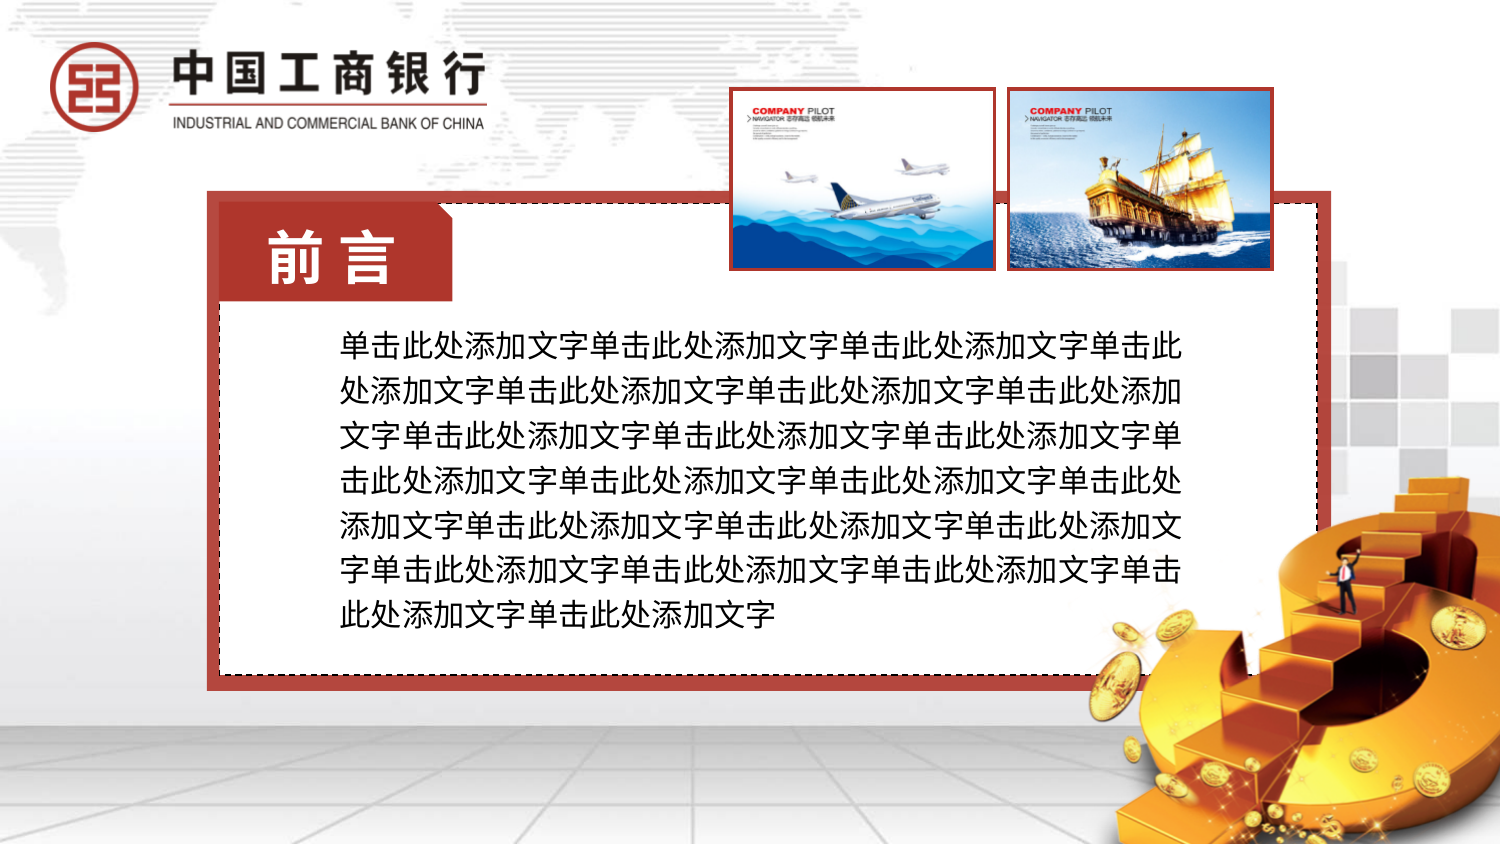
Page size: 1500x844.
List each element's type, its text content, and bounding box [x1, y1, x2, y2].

text_box 前 言 [216, 199, 455, 304]
picture [0, 0, 1500, 844]
text_box [998, 190, 1004, 203]
text_box [206, 190, 727, 691]
text_box [219, 203, 1318, 675]
text_box [1275, 190, 1332, 454]
text_box 单击此处添加文字单击此处添加文字单击此处添加文字单击此处添加文字单击此处添加文字单击此处添加文字单击此处添加文字单击此处添加文字单击此处添加文字单击此处添加文字单击此处添加文字单击此处添加文字单击此处添加文字单击此处添加文字单击此处添加文字单击此处添加文字单击此处添加文字单击此处添加文字单击此处添加文字单击此处添加文字单击此处添加文字单击此处添加文字 [324, 311, 1223, 731]
